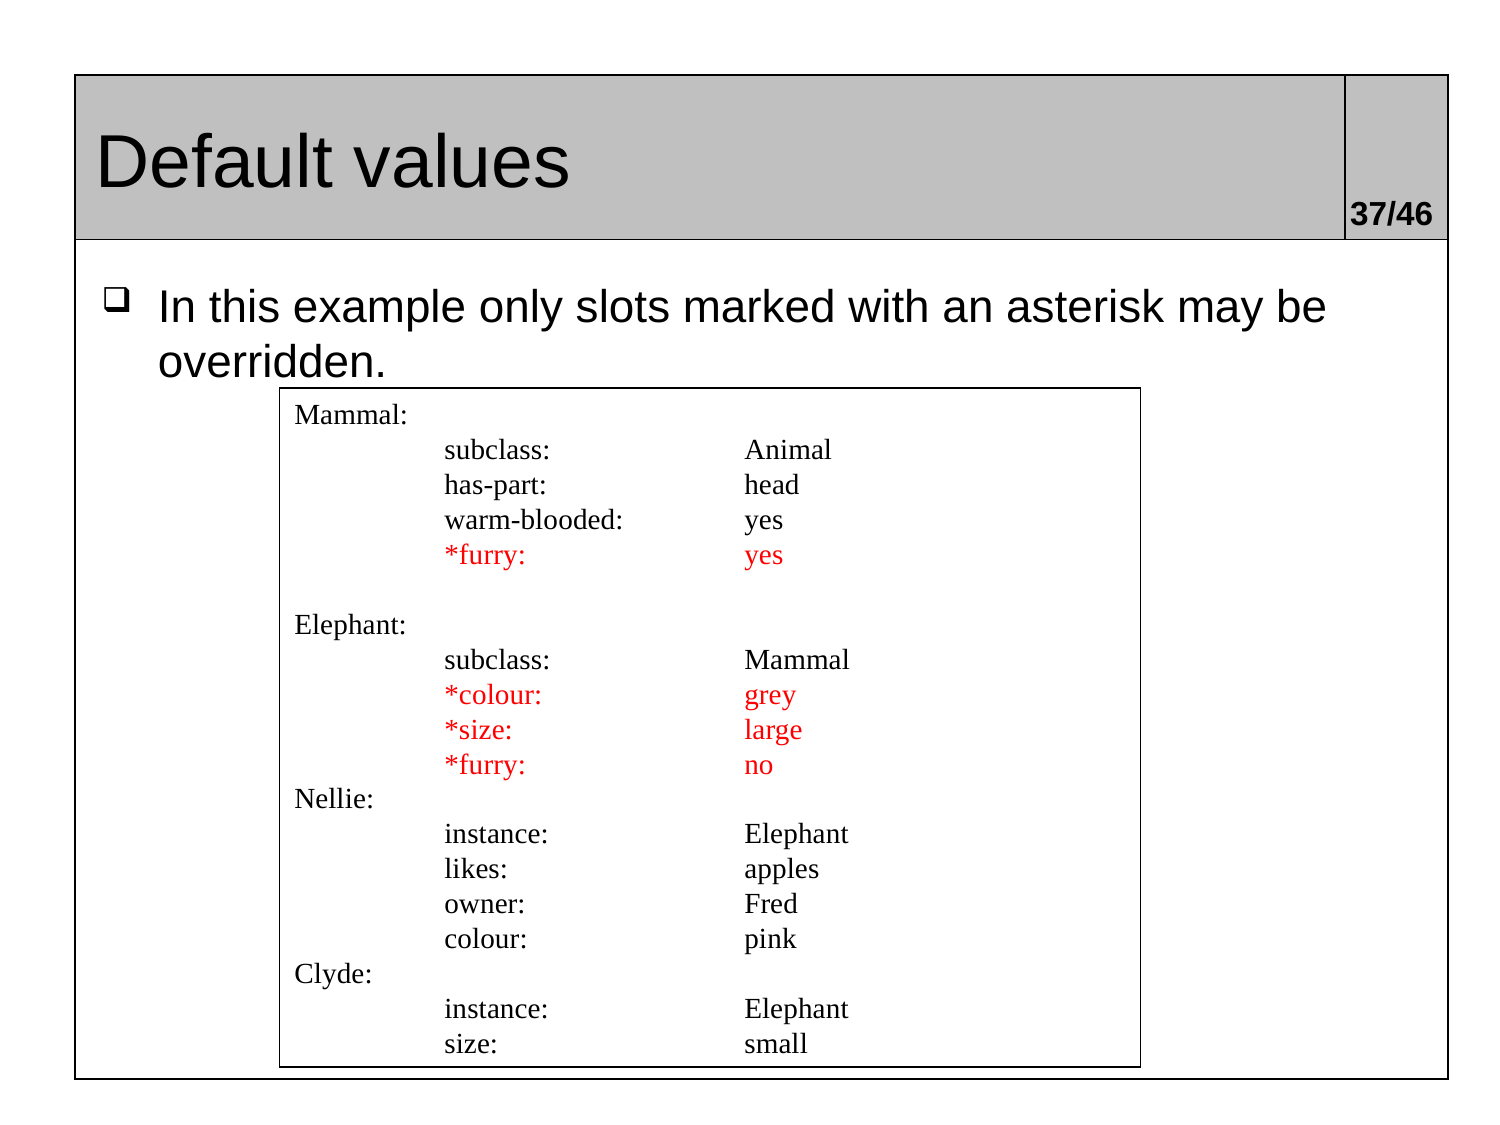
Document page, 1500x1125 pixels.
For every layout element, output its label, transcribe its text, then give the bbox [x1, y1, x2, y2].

slide_number 37/46 [1346, 74, 1449, 239]
list In this example only slots marked with an asterisk may be overridden. [74, 239, 1449, 1080]
text_box Mammal: subclass: Animal has-part: head warm-blooded: yes *furry: yes Elephant: subclass: Mammal *colour: grey *size: large *furry: no Nellie: instance: Elephant likes: apples owner: Fred colour: pink Clyde: instance: Elephant size: small [279, 387, 1141, 1067]
title Default values [74, 74, 1346, 239]
